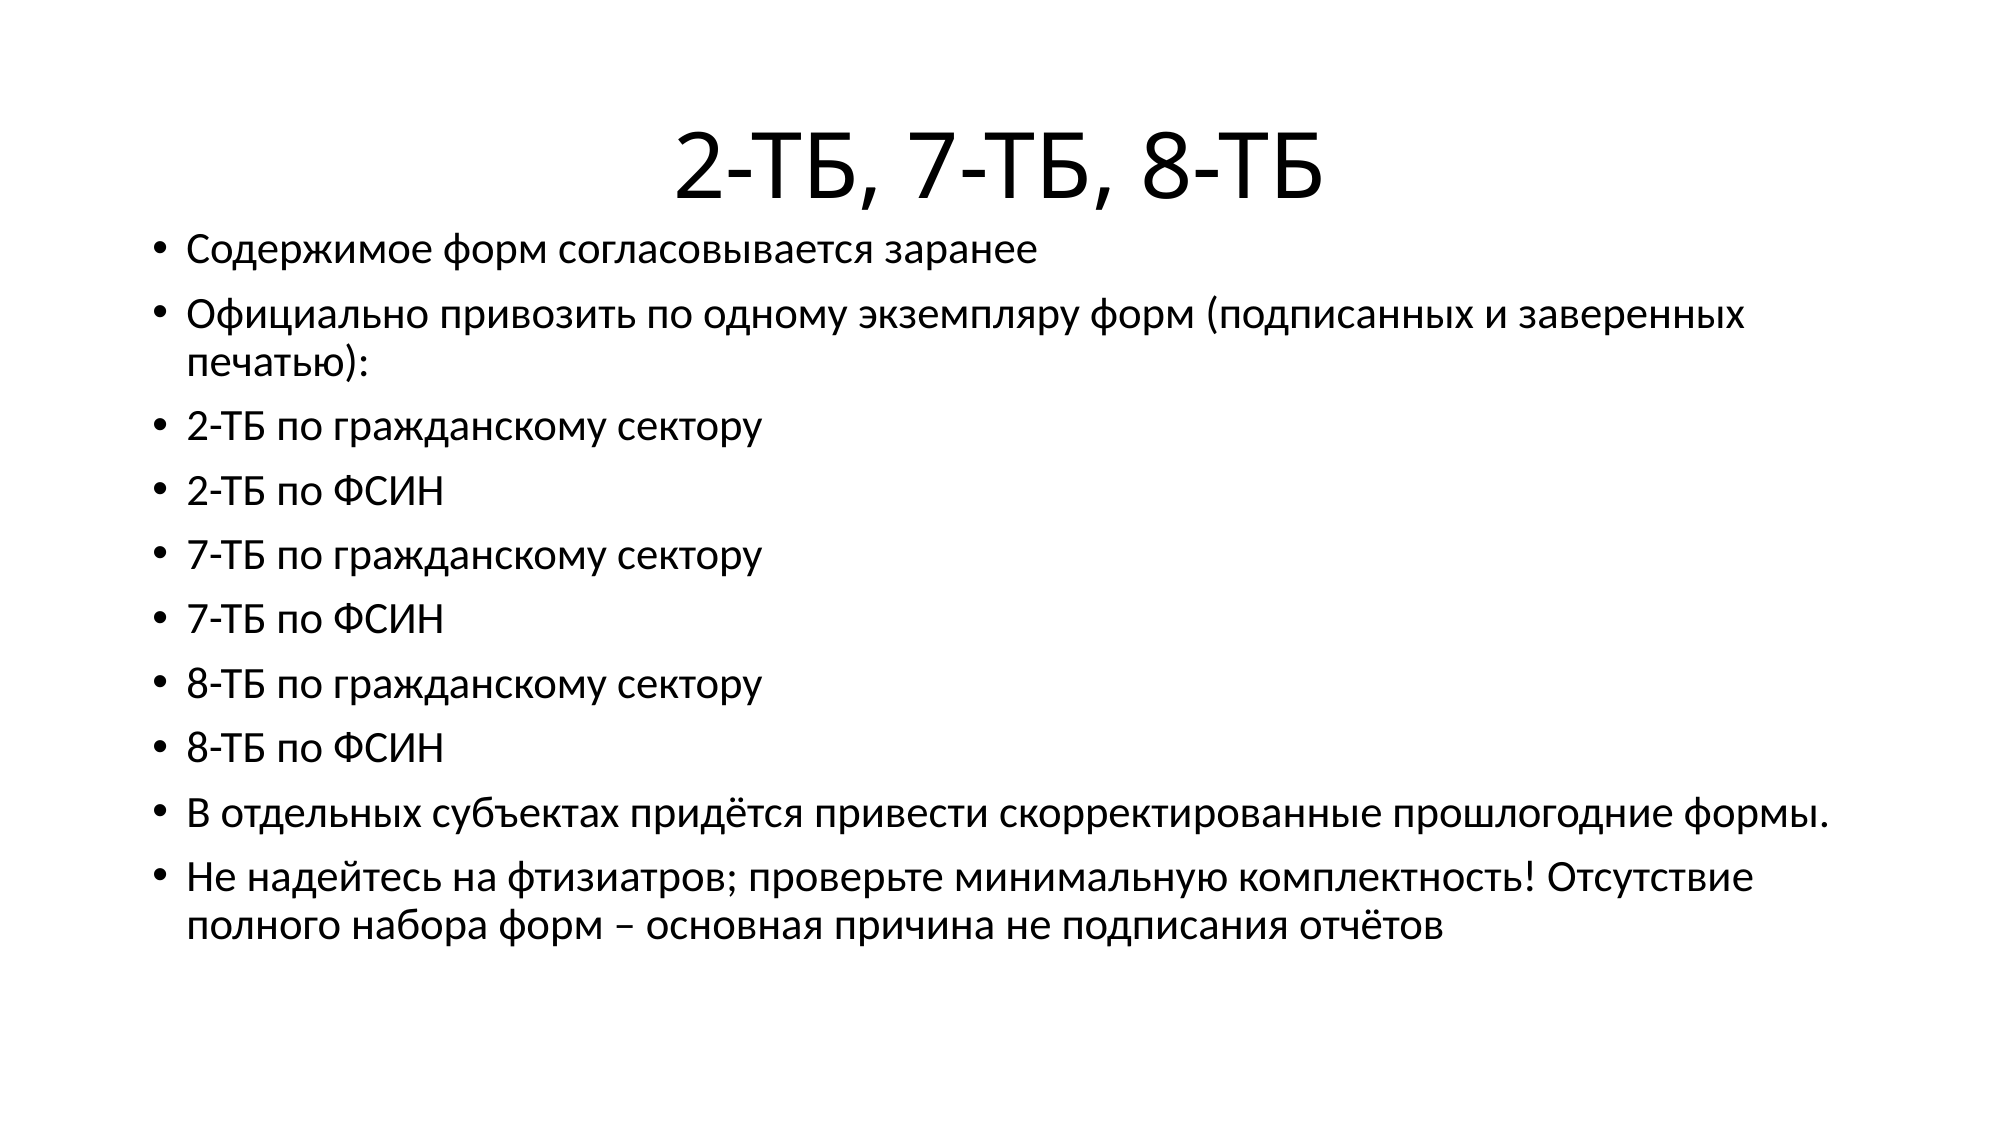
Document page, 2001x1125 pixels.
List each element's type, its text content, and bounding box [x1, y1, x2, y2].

title 2-ТБ, 7-ТБ, 8-ТБ [137, 59, 1863, 217]
list Содержимое форм согласовывается заранее Официально привозить по одному экземпляру форм (подписанных и заверенных печатью): 2-ТБ по гражданскому сектору 2-ТБ по ФСИН 7-ТБ по гражданскому сектору 7-ТБ по ФСИН 8-ТБ по гражданскому сектору 8-ТБ по ФСИН В отдельных субъектах придётся привести скорректированные прошлогодние формы. Не надейтесь на фтизиатров; проверьте минимальную комплектность! Отсутствие полного набора форм – основная причина не подписания отчётов [137, 217, 1863, 1014]
